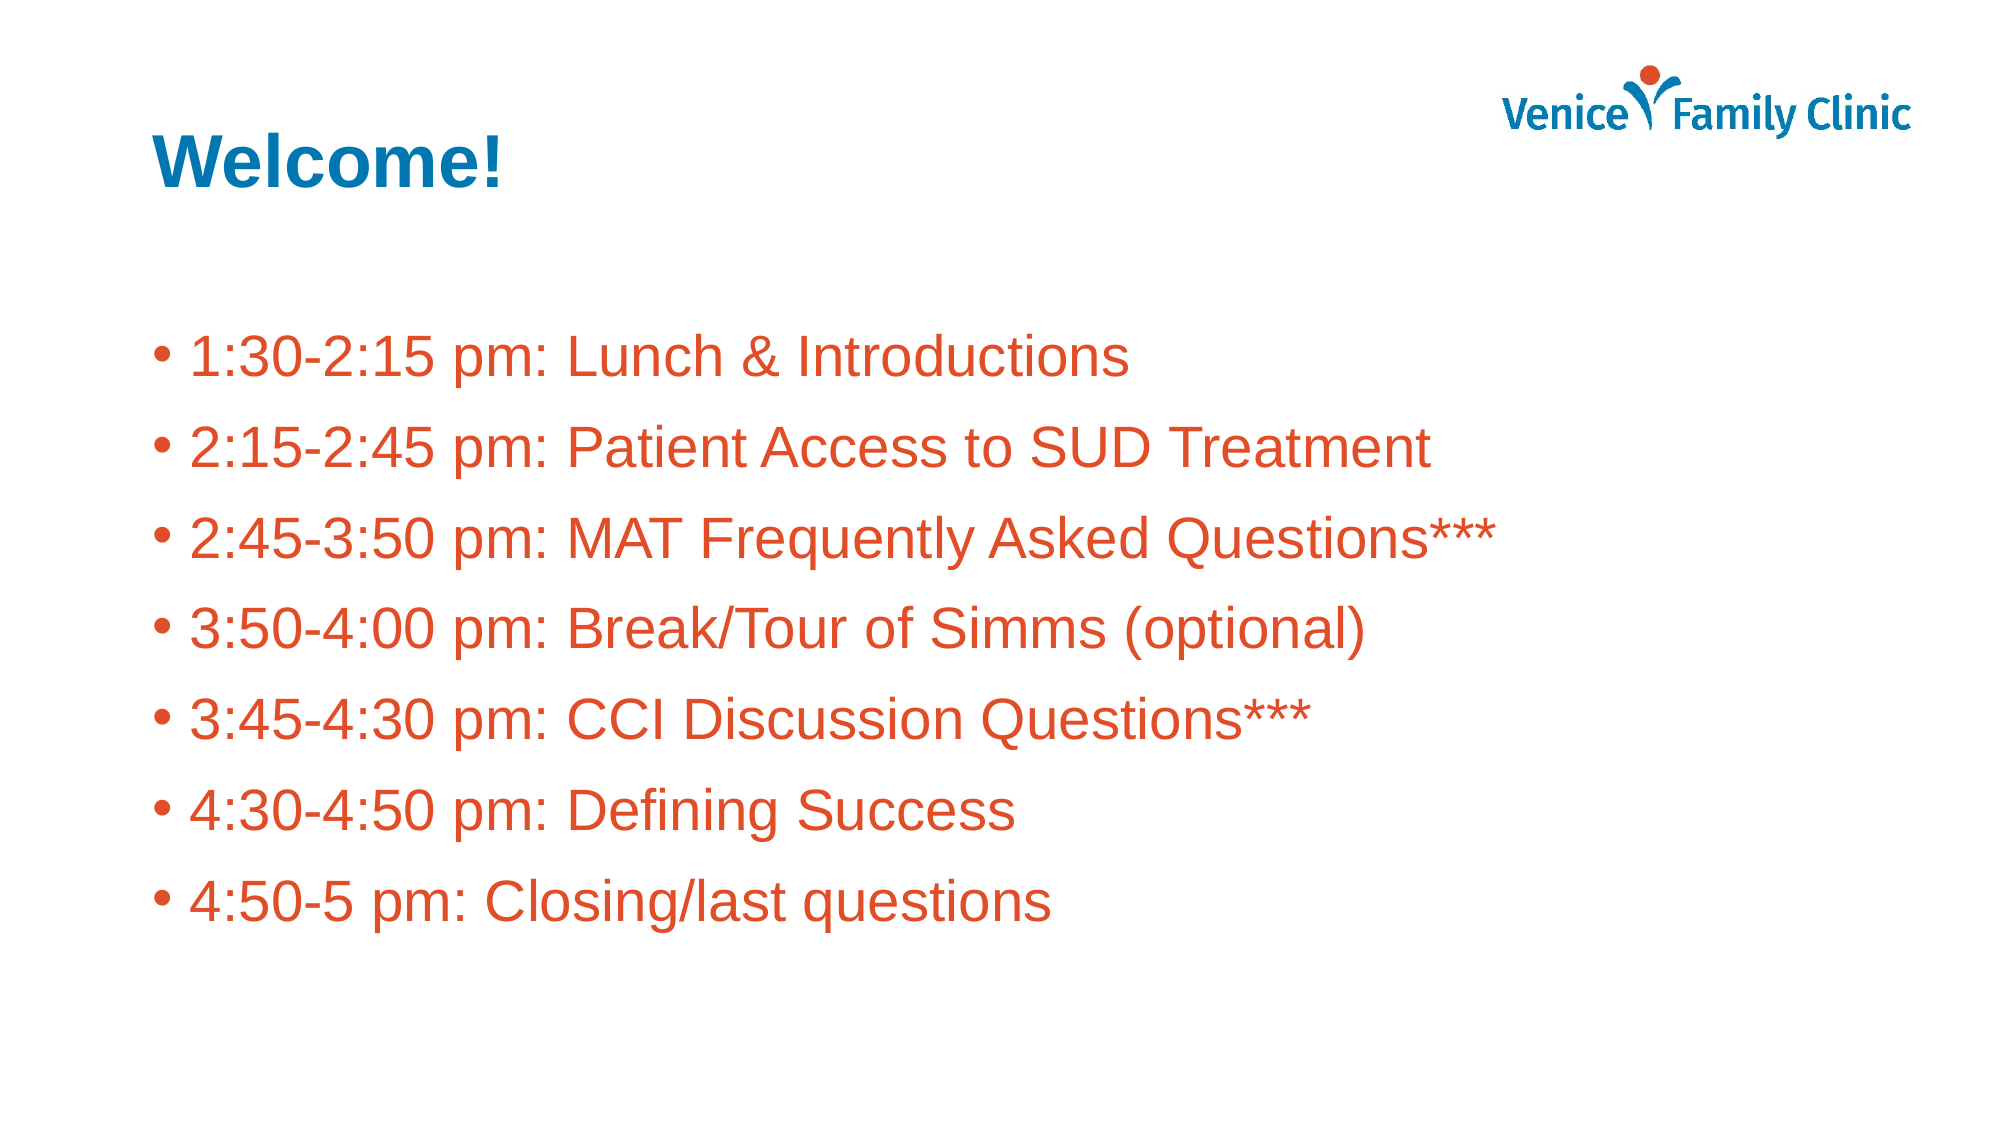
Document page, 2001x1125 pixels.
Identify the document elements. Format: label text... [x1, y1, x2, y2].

list 1:30-2:15 pm: Lunch & Introductions 2:15-2:45 pm: Patient Access to SUD Treatment 2:45-3:50 pm: MAT Frequently Asked Questions*** 3:50-4:00 pm: Break/Tour of Simms (optional) 3:45-4:30 pm: CCI Discussion Questions*** 4:30-4:50 pm: Defining Success 4:50-5 pm: Closing/last questions [137, 311, 1863, 1019]
picture [1497, 59, 1916, 144]
title Welcome! [137, 75, 1546, 253]
